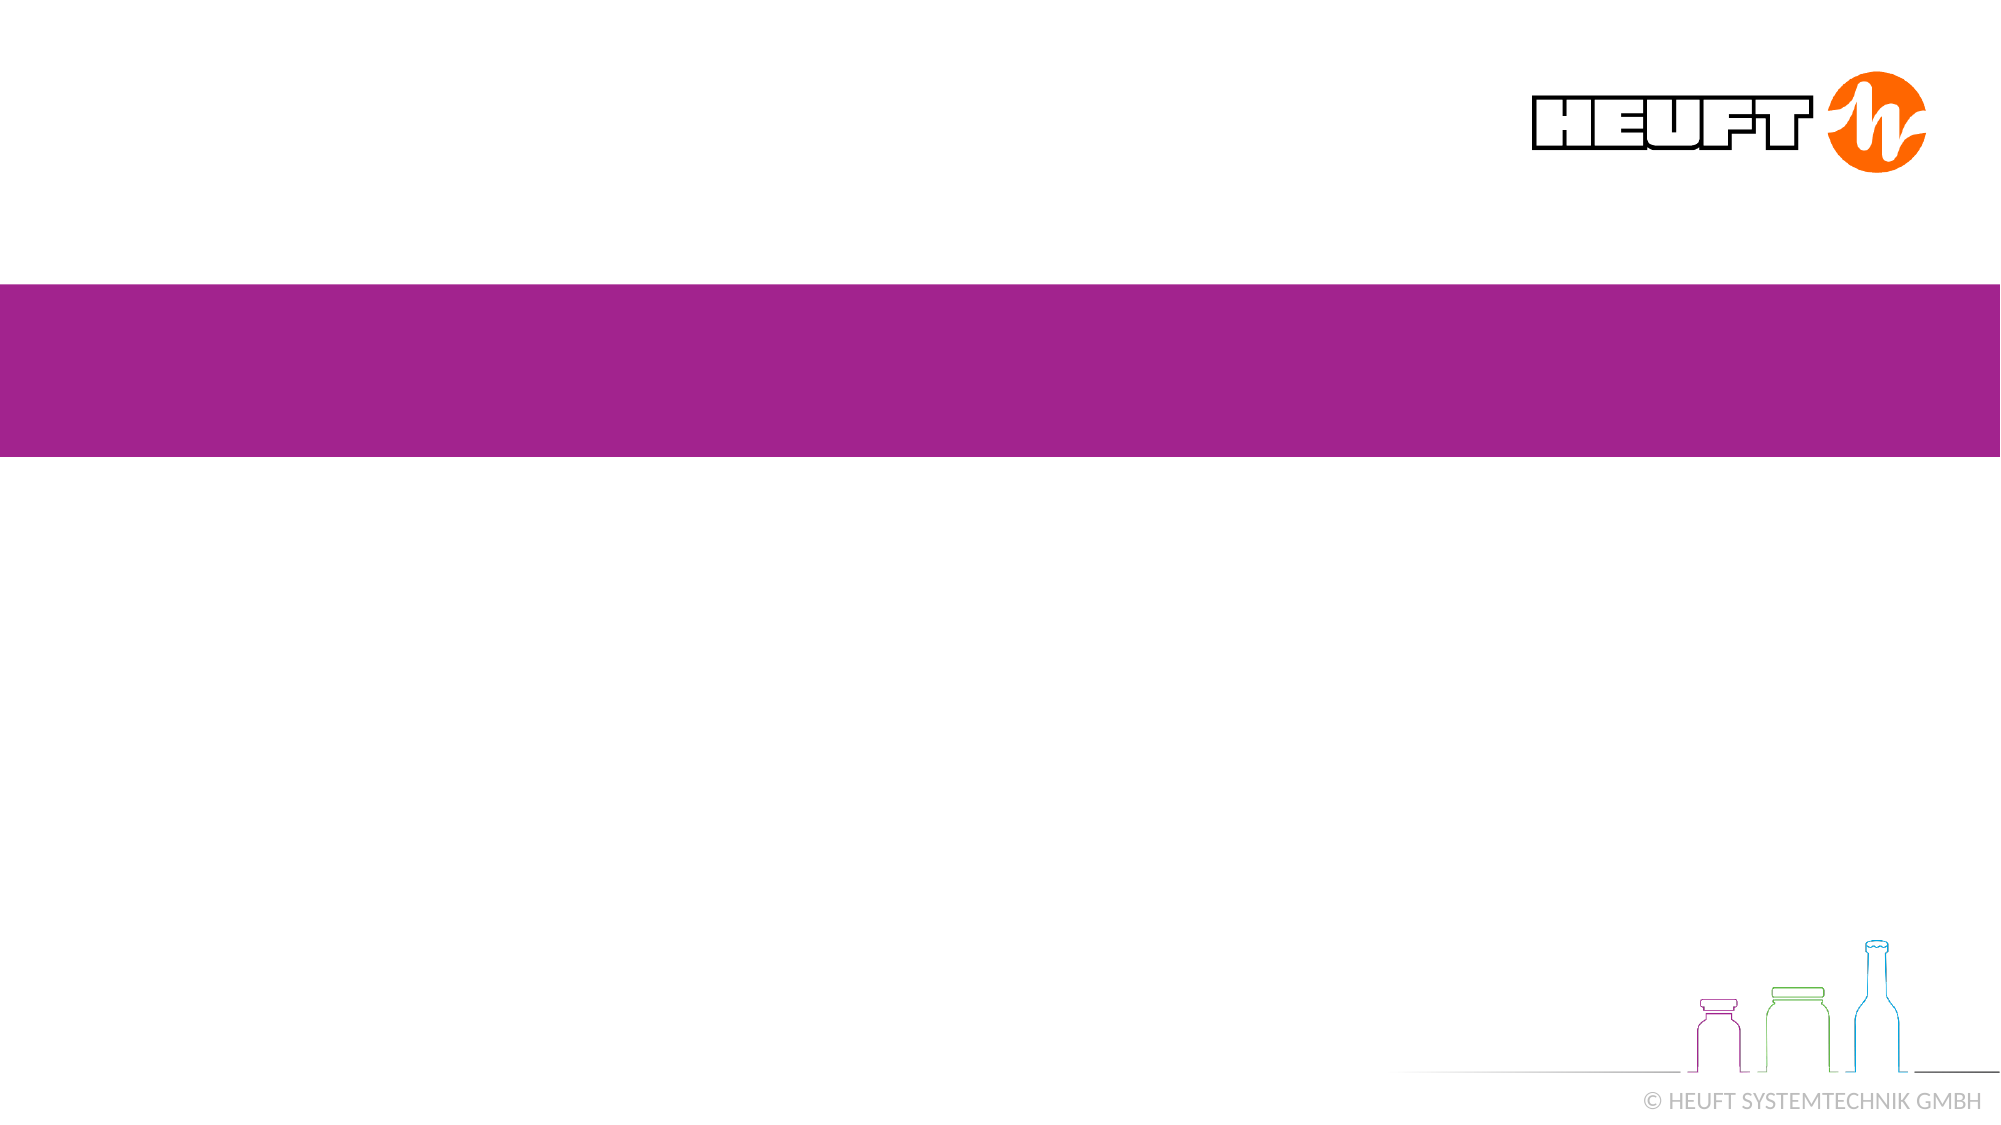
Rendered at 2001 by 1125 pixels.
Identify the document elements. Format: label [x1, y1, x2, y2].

picture [1532, 71, 1927, 173]
picture [1047, 924, 2000, 1091]
